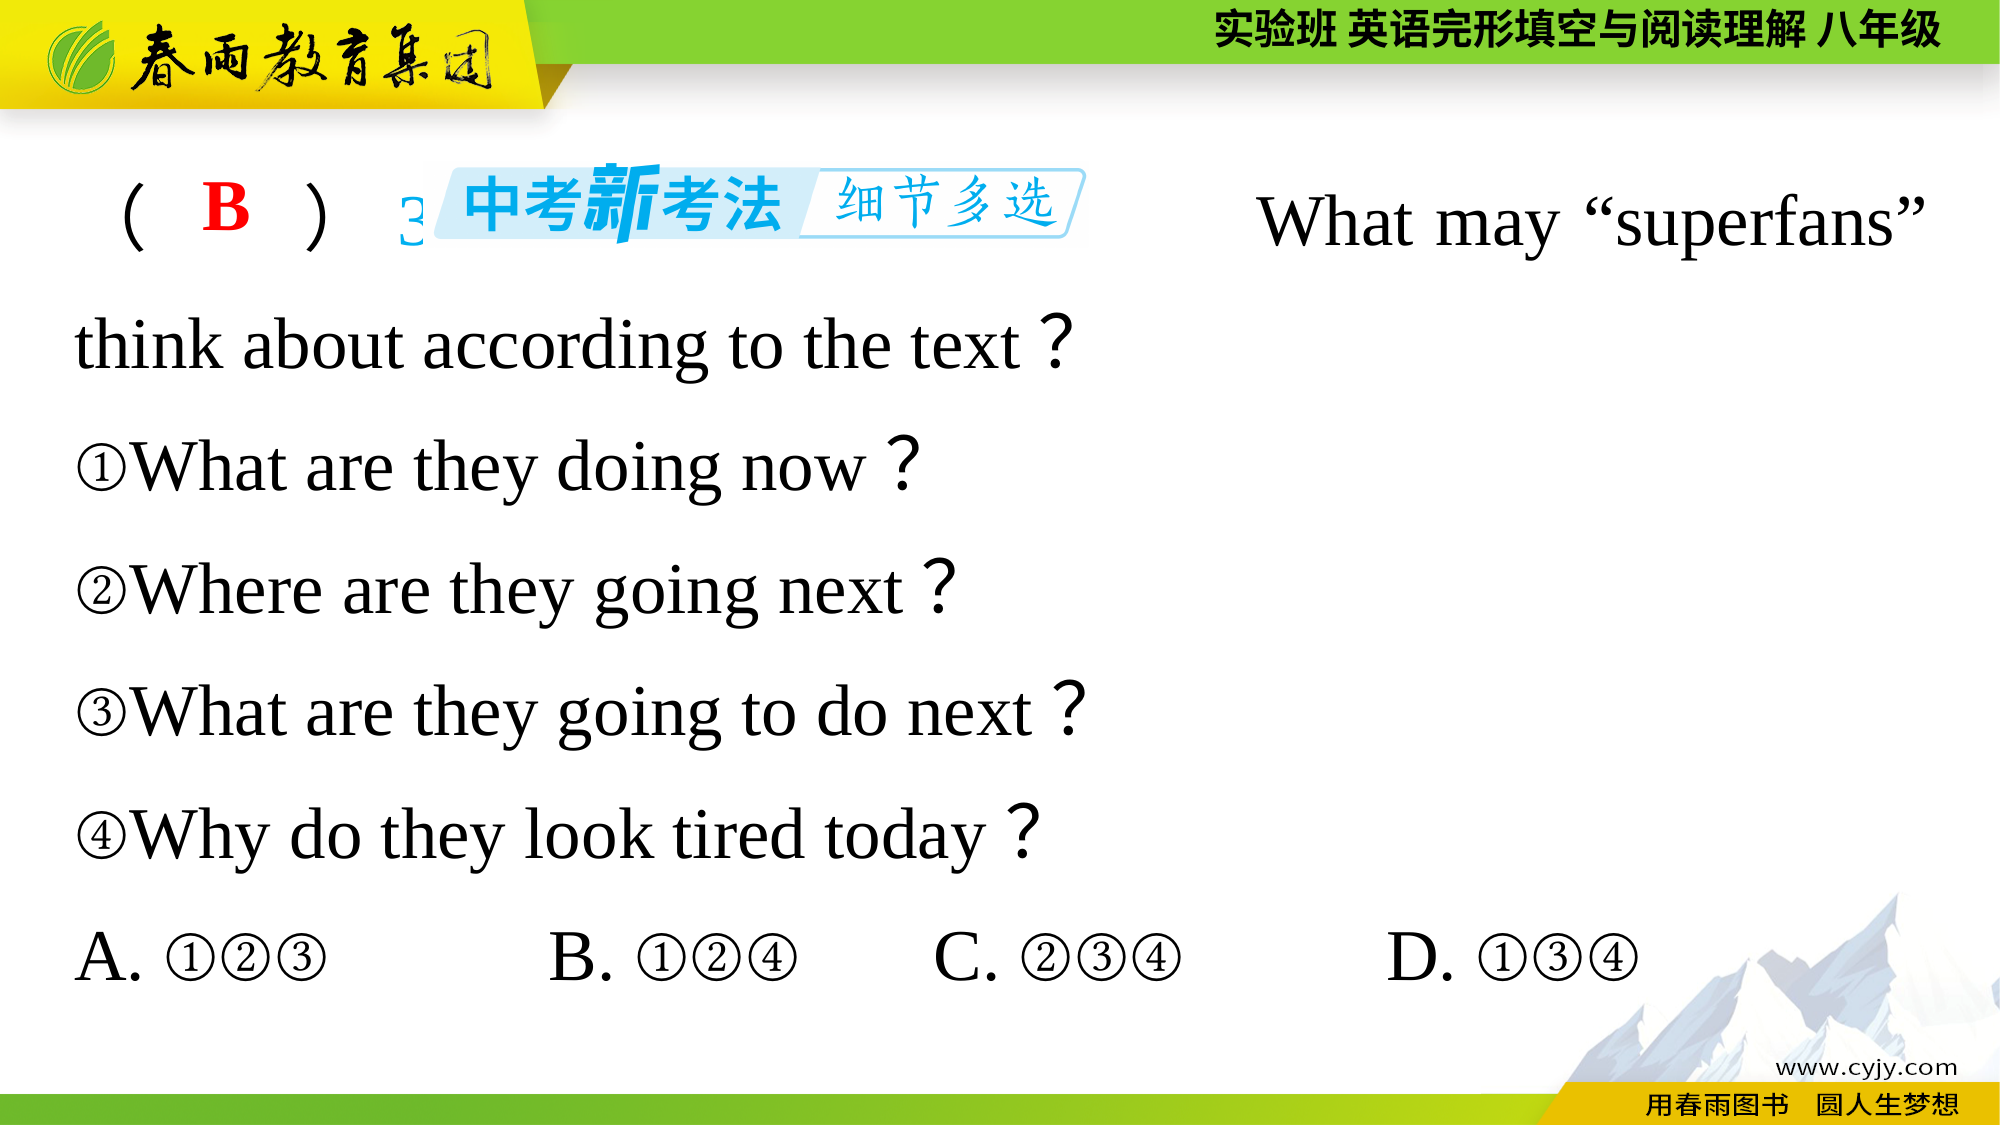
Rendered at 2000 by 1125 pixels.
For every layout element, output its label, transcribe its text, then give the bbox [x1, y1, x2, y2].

list （ ）3. What may “superfans” think about according to the text？ ①What are they doing now？ ②Where are they going next？ ③What are they going to do next？ ④Why do they look tired today？ A. ①②③ B. ①②④ C. ②③④ D. ①③④ [59, 130, 1944, 1012]
text_box B [187, 150, 266, 253]
picture [0, 0, 2000, 1125]
